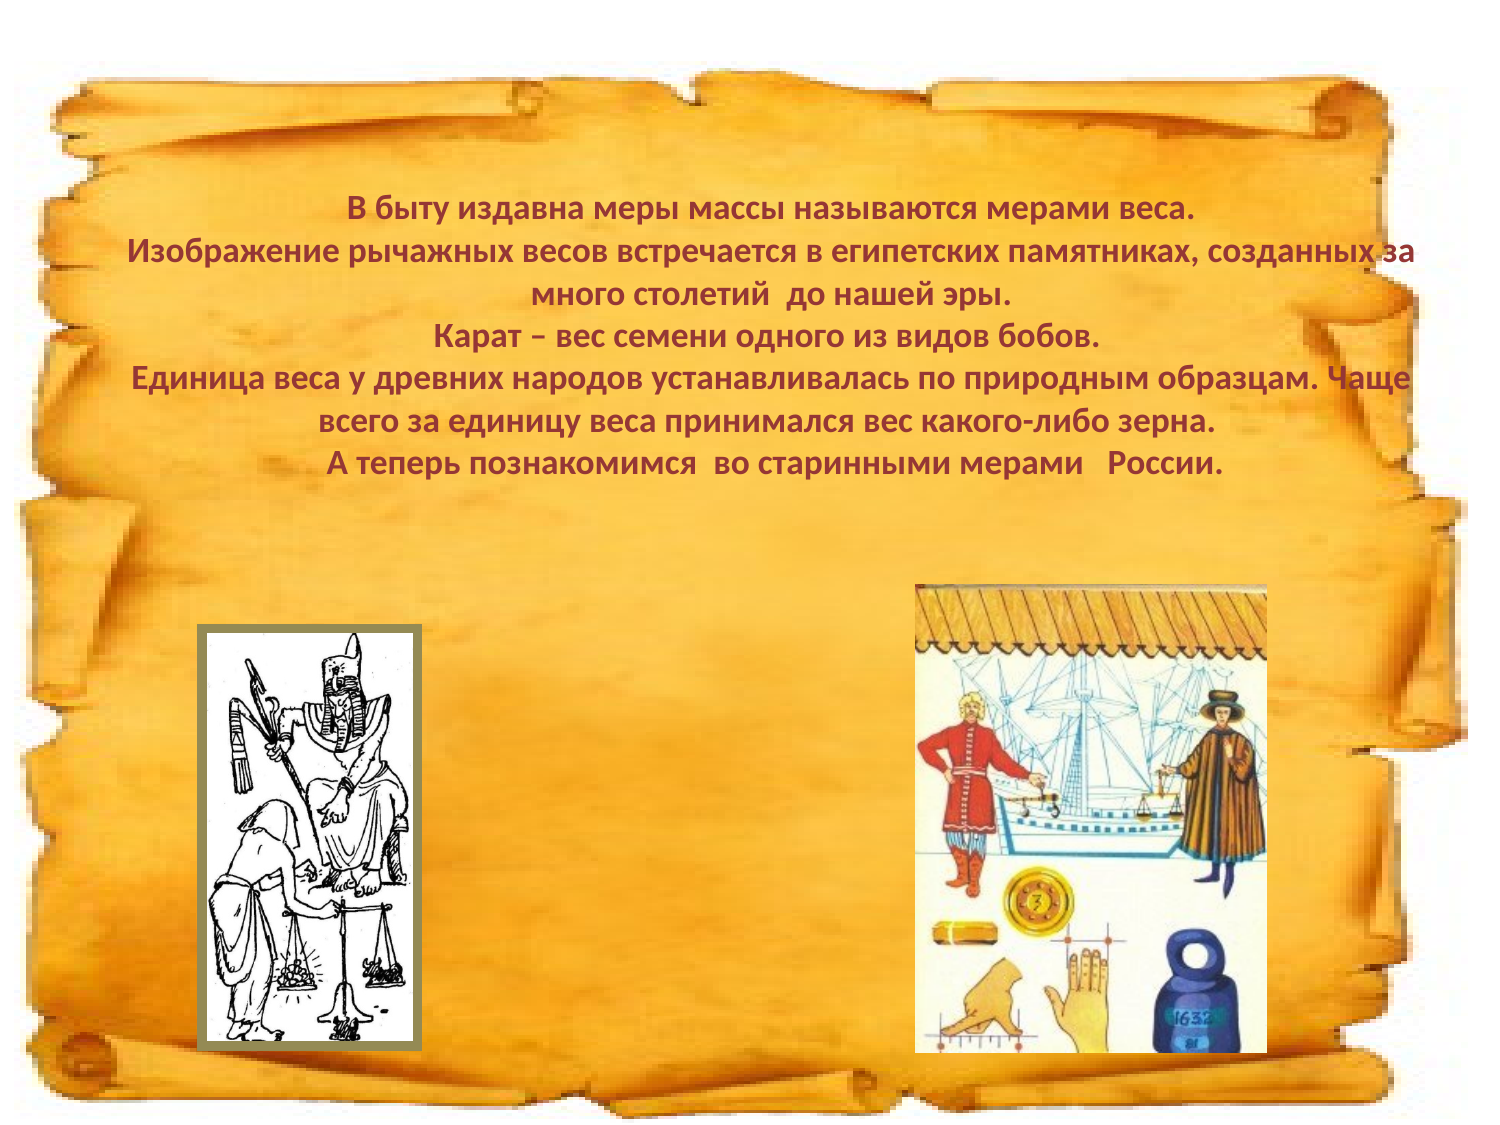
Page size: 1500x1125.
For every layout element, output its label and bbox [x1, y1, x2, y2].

picture [14, 35, 1469, 1124]
list [915, 583, 1268, 1054]
